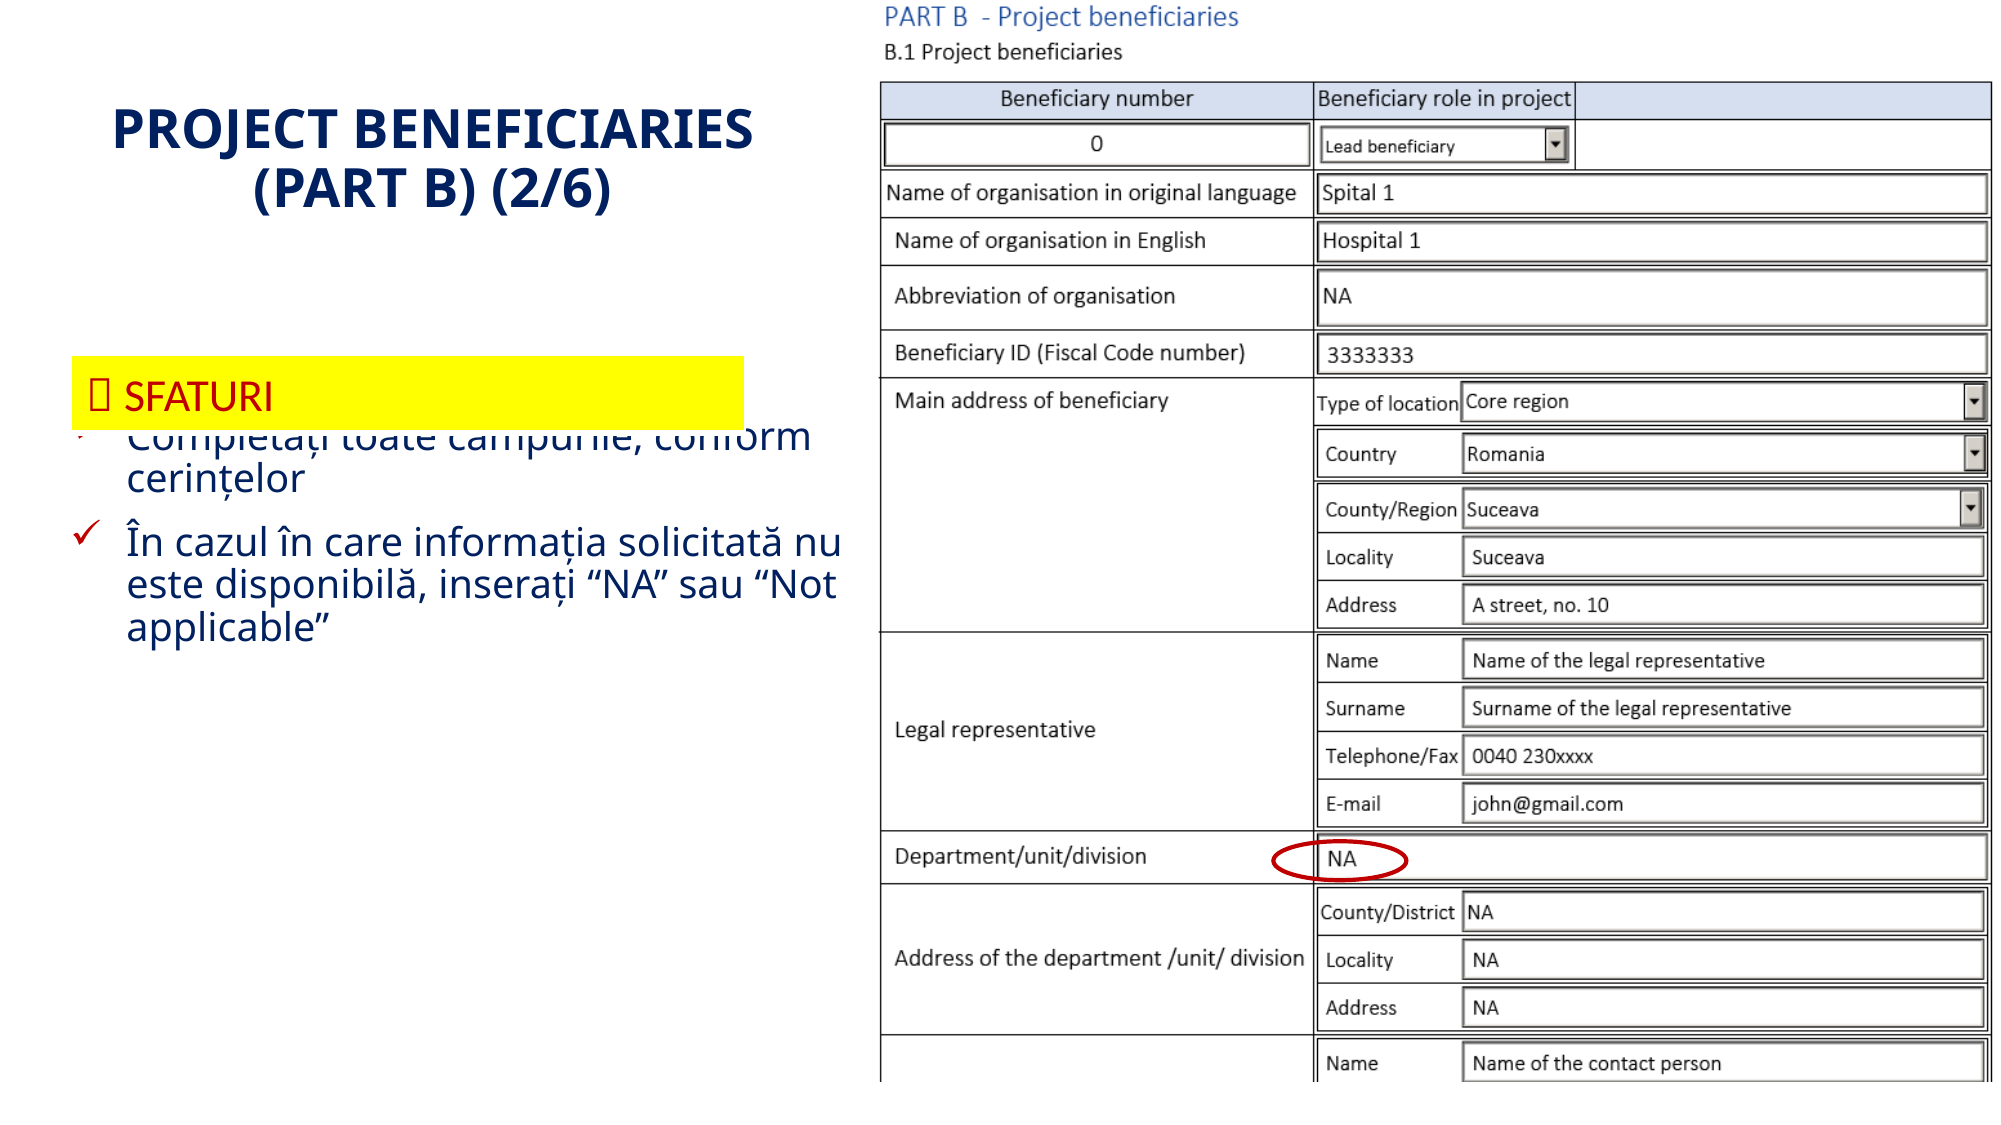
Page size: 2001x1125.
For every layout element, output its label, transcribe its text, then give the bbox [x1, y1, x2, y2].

picture [874, 0, 2000, 1082]
title PROJECT BENEFICIARIES (PART B) (2/6) [24, 52, 843, 292]
table_header  SFATURI [72, 356, 744, 430]
subtitle Completați toate câmpurile, conform cerințelor În cazul în care informația solicitată nu este disponibilă, inserați “NA” sau “Not applicable” [55, 127, 874, 935]
